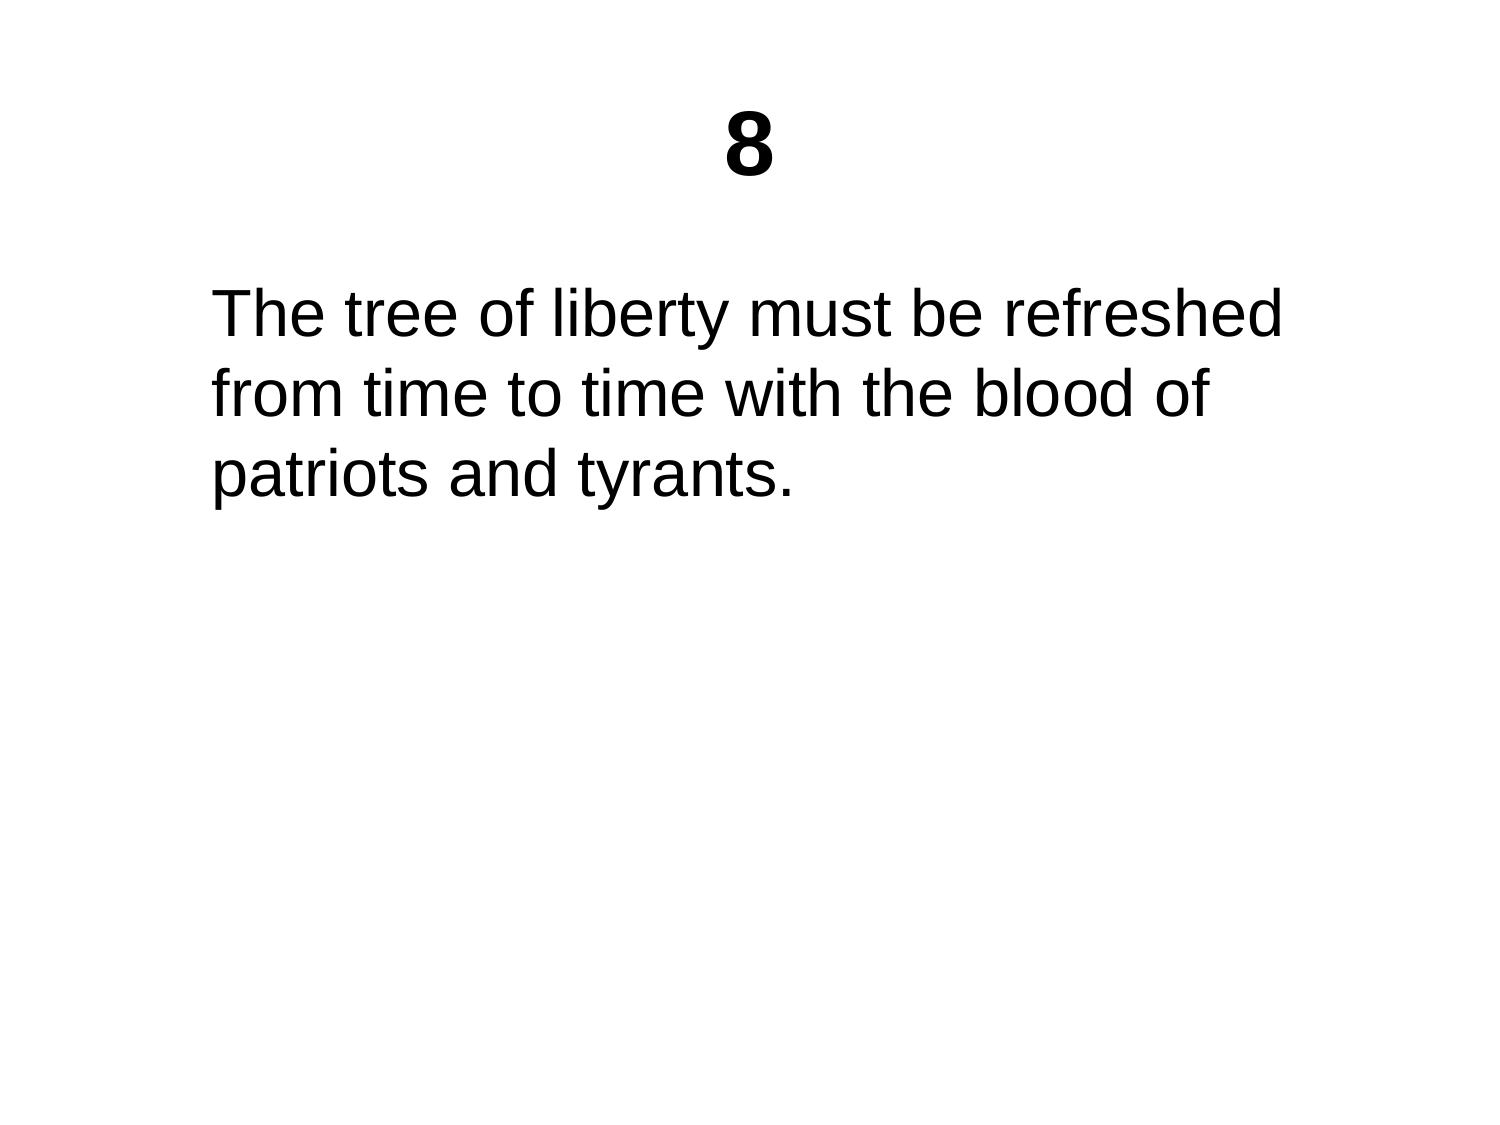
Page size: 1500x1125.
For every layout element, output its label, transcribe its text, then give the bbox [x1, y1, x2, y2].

list The tree of liberty must be refreshed from time to time with the blood of patriots and tyrants. [74, 262, 1426, 1006]
title 8 [74, 44, 1426, 233]
